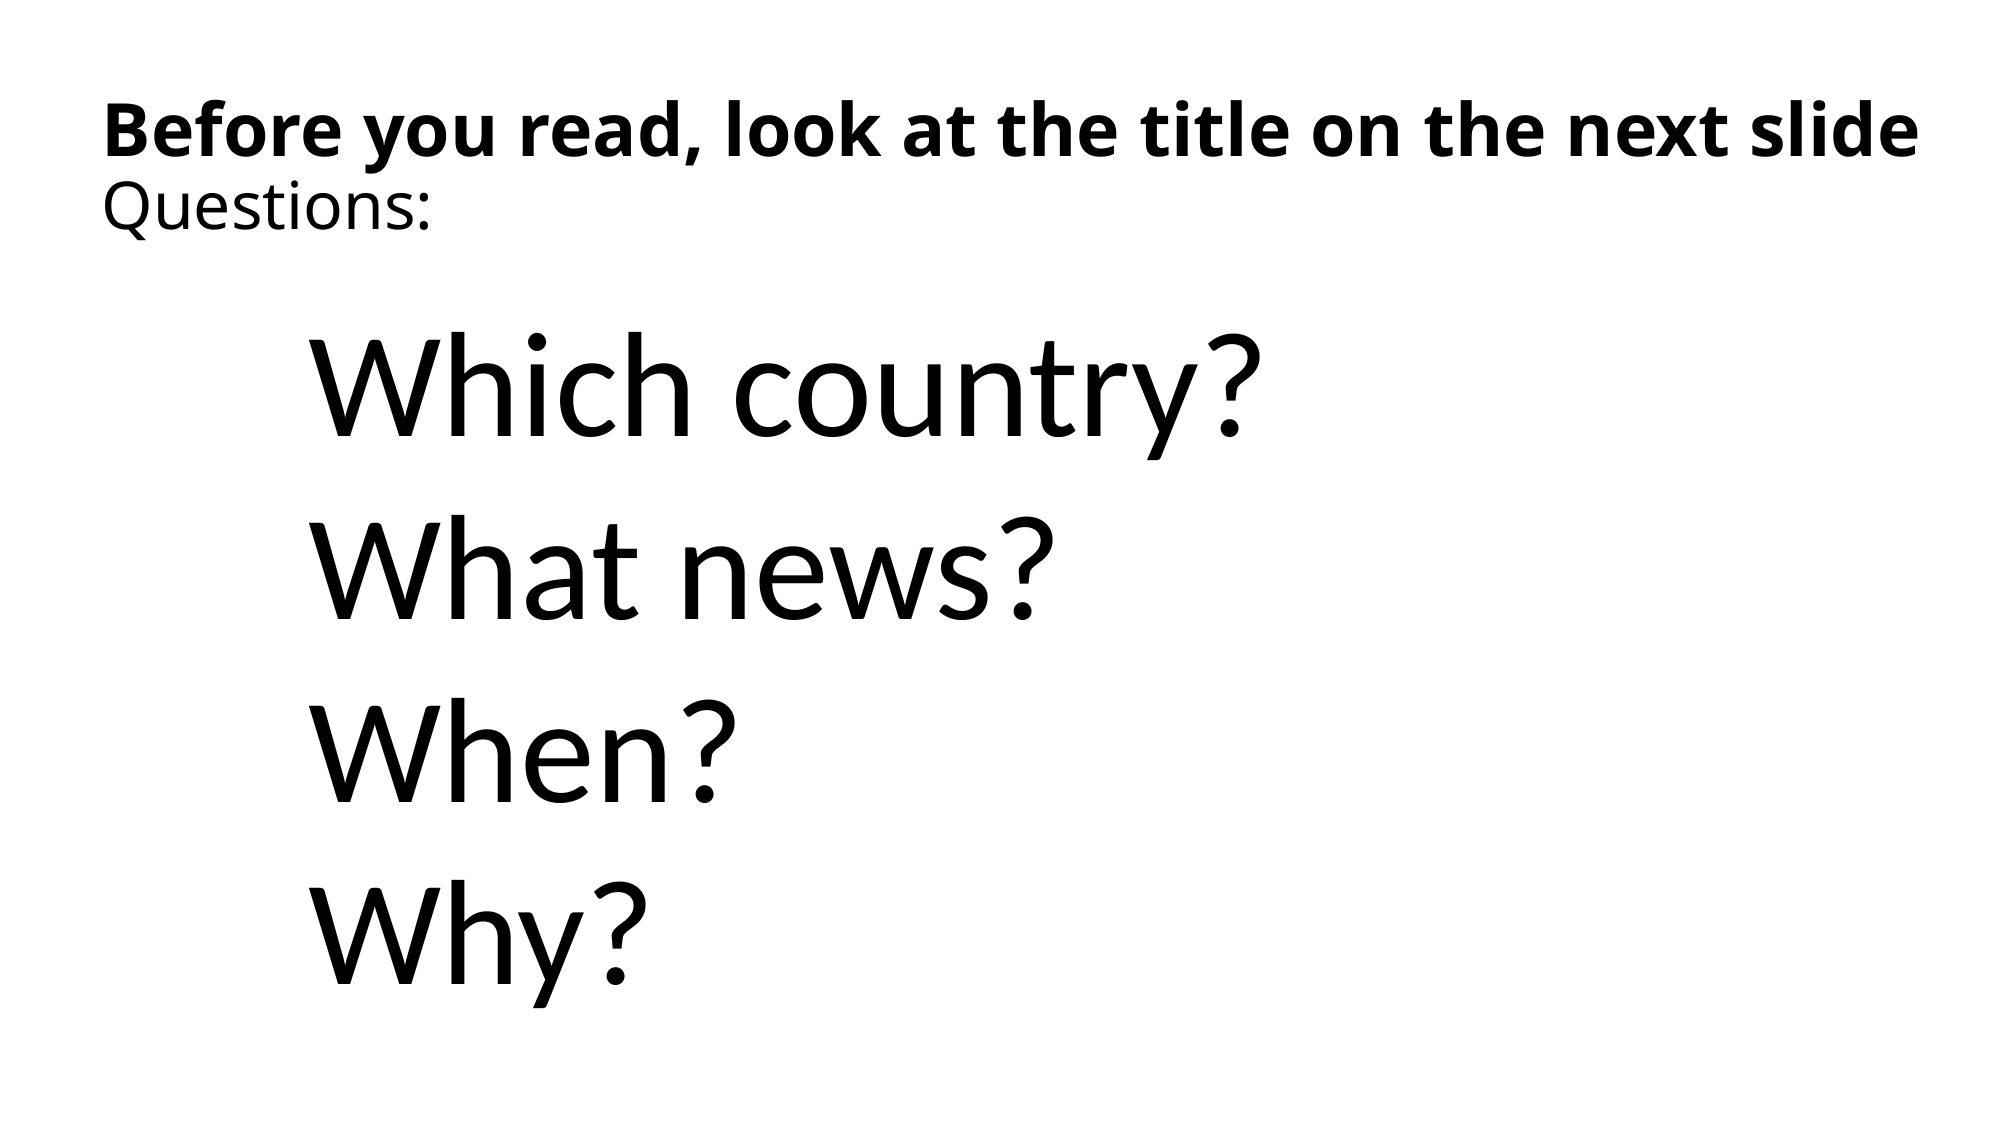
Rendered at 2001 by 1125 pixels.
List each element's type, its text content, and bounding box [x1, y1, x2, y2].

title Before you read, look at the title on the next slide Questions: [86, 59, 1955, 278]
list Which country? What news? When? Why? [293, 299, 1863, 1014]
